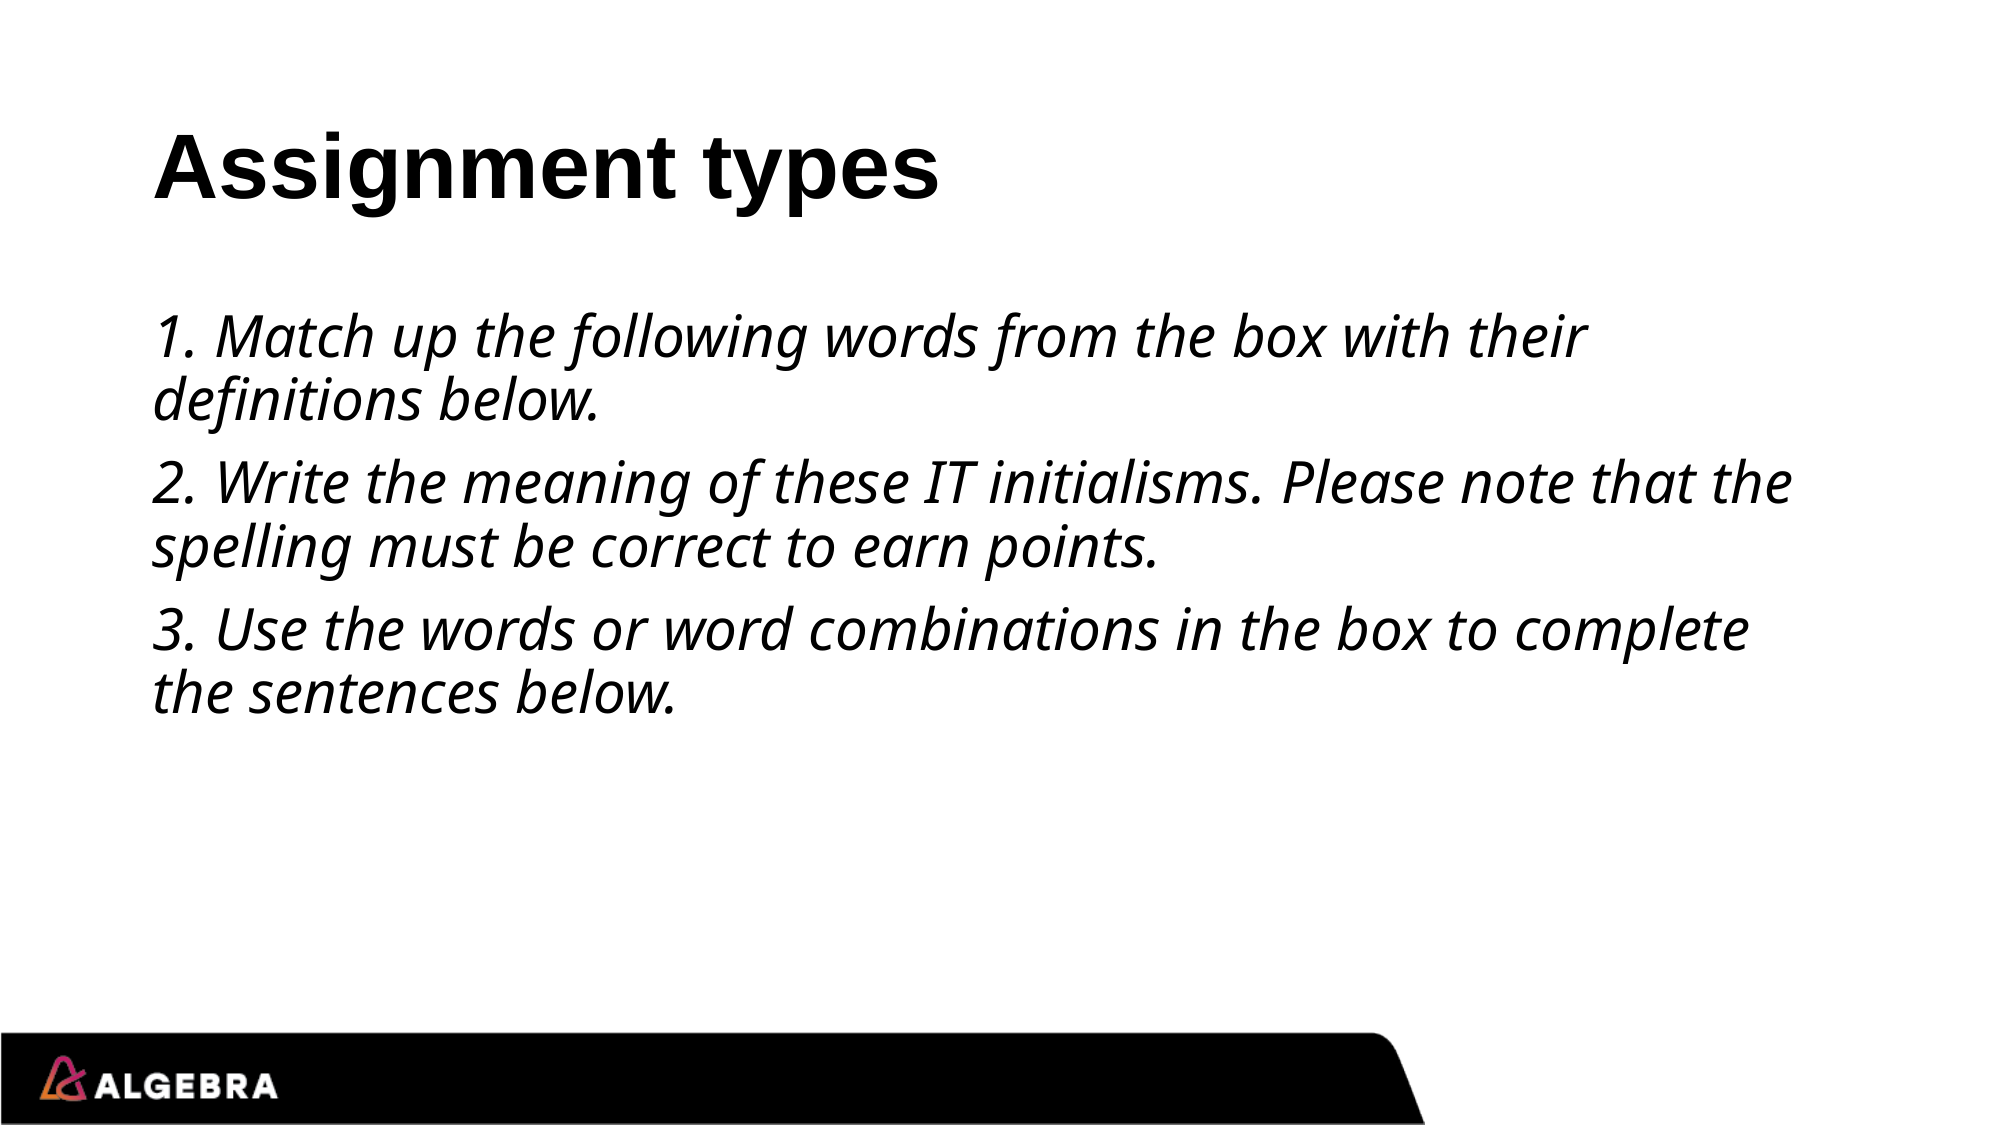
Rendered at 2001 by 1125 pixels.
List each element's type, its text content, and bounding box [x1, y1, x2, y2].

title Assignment types [137, 59, 1863, 278]
list 1. Match up the following words from the box with their definitions below. 2. Write the meaning of these IT initialisms. Please note that the spelling must be correct to earn points. 3. Use the words or word combinations in the box to complete the sentences below. [137, 299, 1863, 1014]
picture [0, 1032, 1425, 1125]
